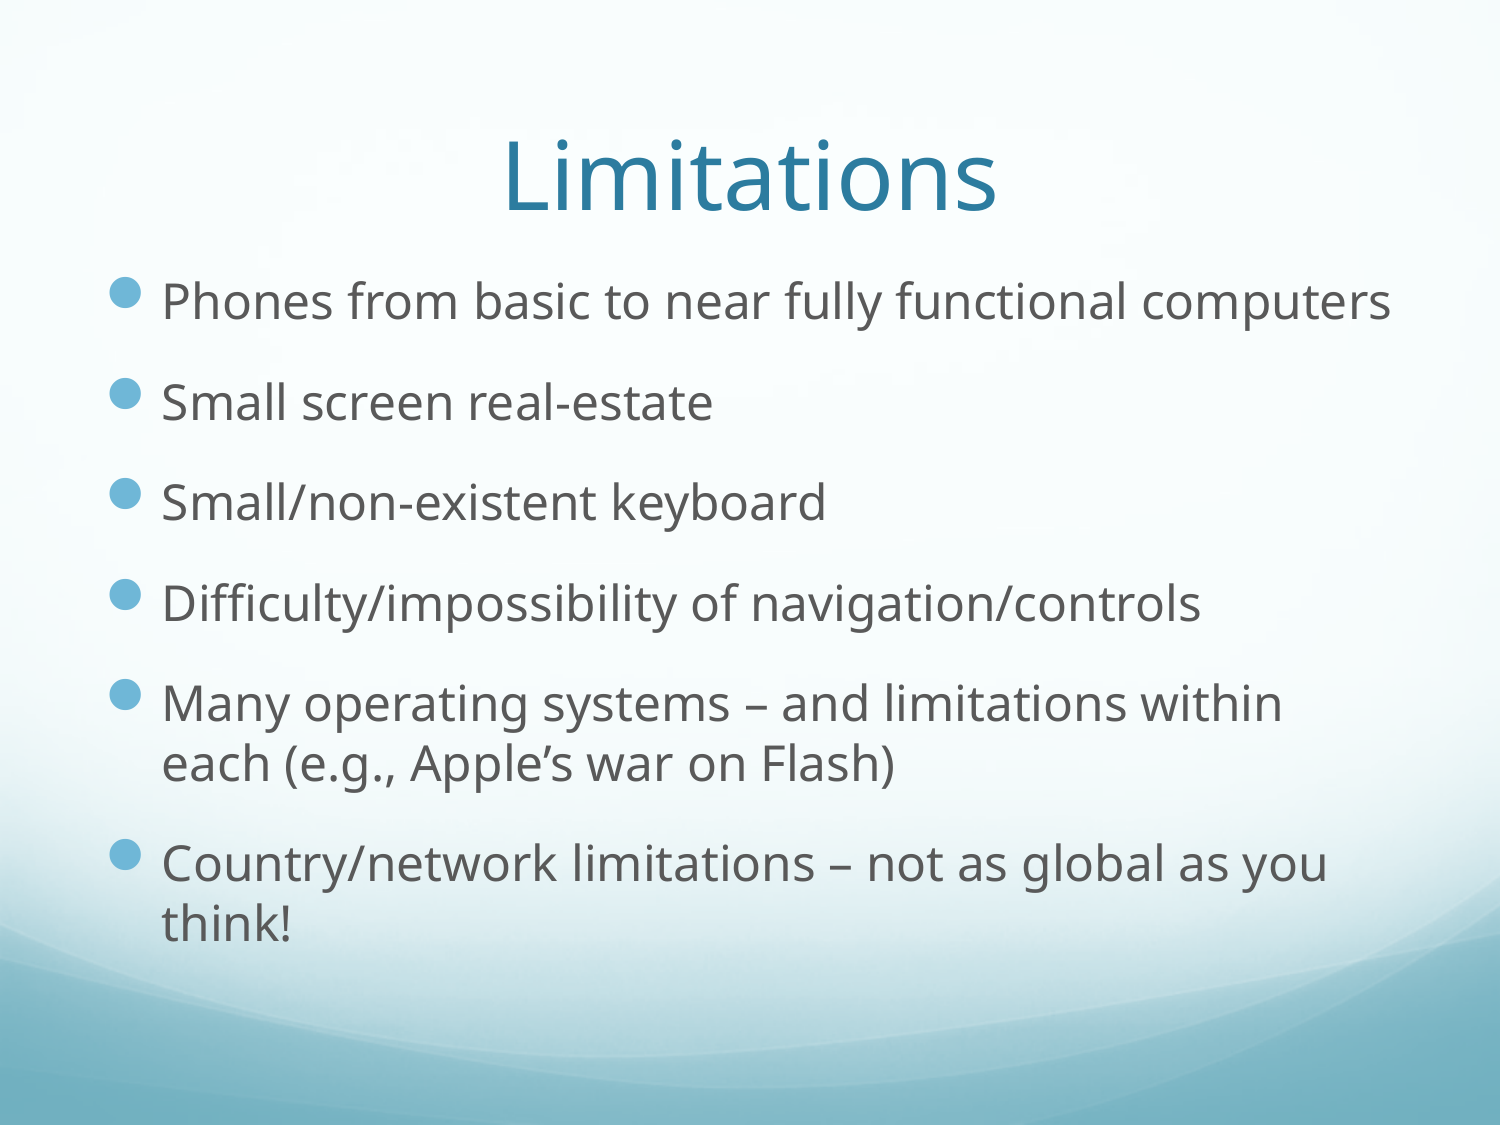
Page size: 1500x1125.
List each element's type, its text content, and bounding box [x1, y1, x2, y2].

list Phones from basic to near fully functional computers Small screen real-estate Small/non-existent keyboard Difficulty/impossibility of navigation/controls Many operating systems – and limitations within each (e.g., Apple’s war on Flash) Country/network limitations – not as global as you think! [90, 262, 1410, 975]
title Limitations [90, 17, 1410, 237]
